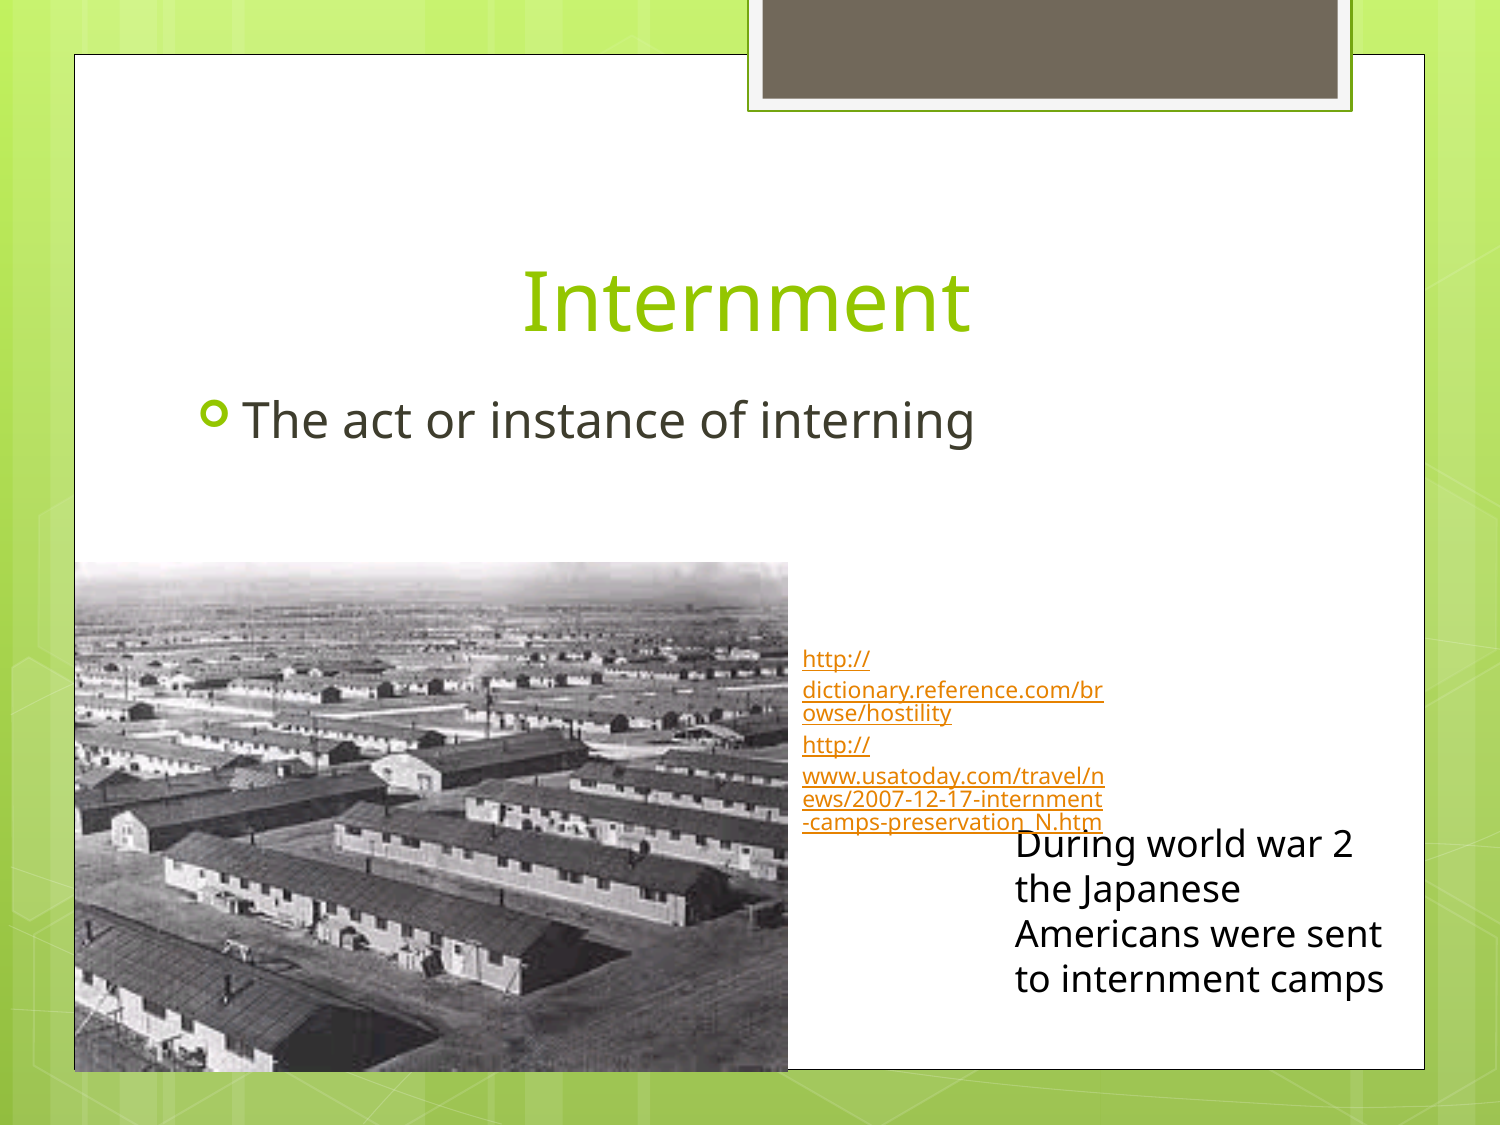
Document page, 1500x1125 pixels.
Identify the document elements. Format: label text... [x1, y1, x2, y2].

list The act or instance of interning [171, 381, 1283, 488]
title Internment [171, 168, 1324, 357]
picture [74, 562, 788, 1072]
text_box During world war 2 the Japanese Americans were sent to internment camps [999, 812, 1410, 1008]
text_box http://dictionary.reference.com/browse/hostility http://www.usatoday.com/travel/news/2007-12-17-internment-camps-preservation_N.htm [792, 637, 1125, 805]
